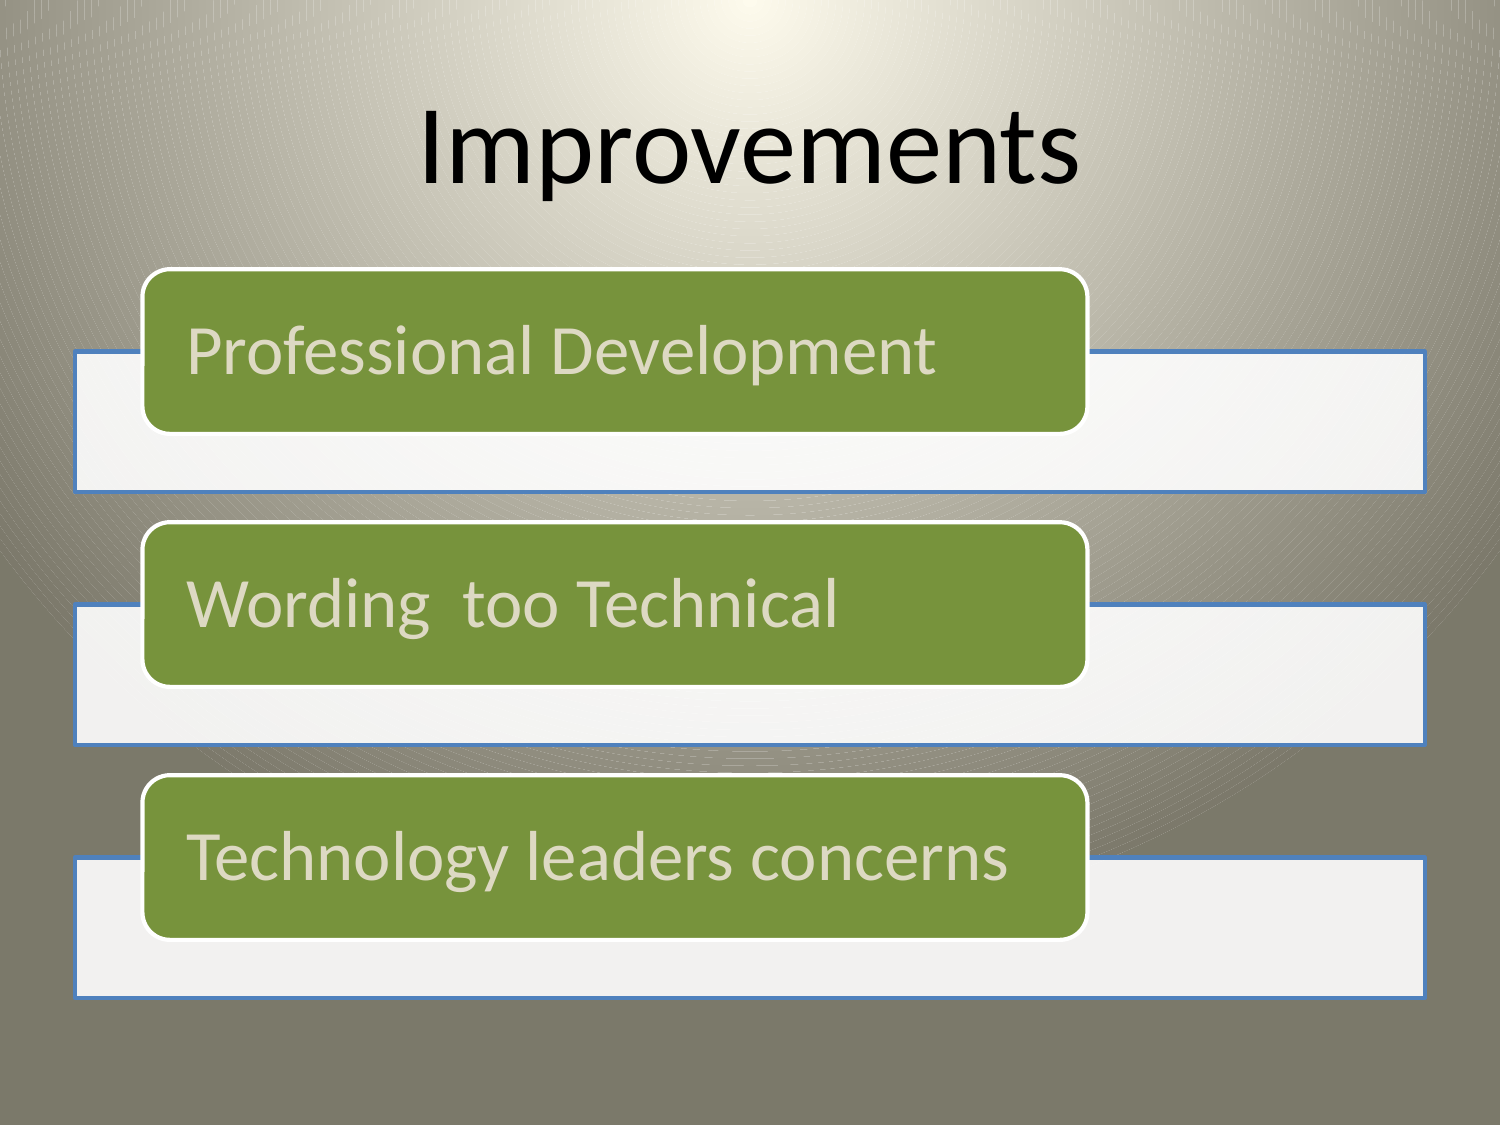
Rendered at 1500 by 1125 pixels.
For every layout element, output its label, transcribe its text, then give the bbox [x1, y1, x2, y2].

title Improvements [75, 45, 1425, 233]
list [74, 262, 1426, 1006]
